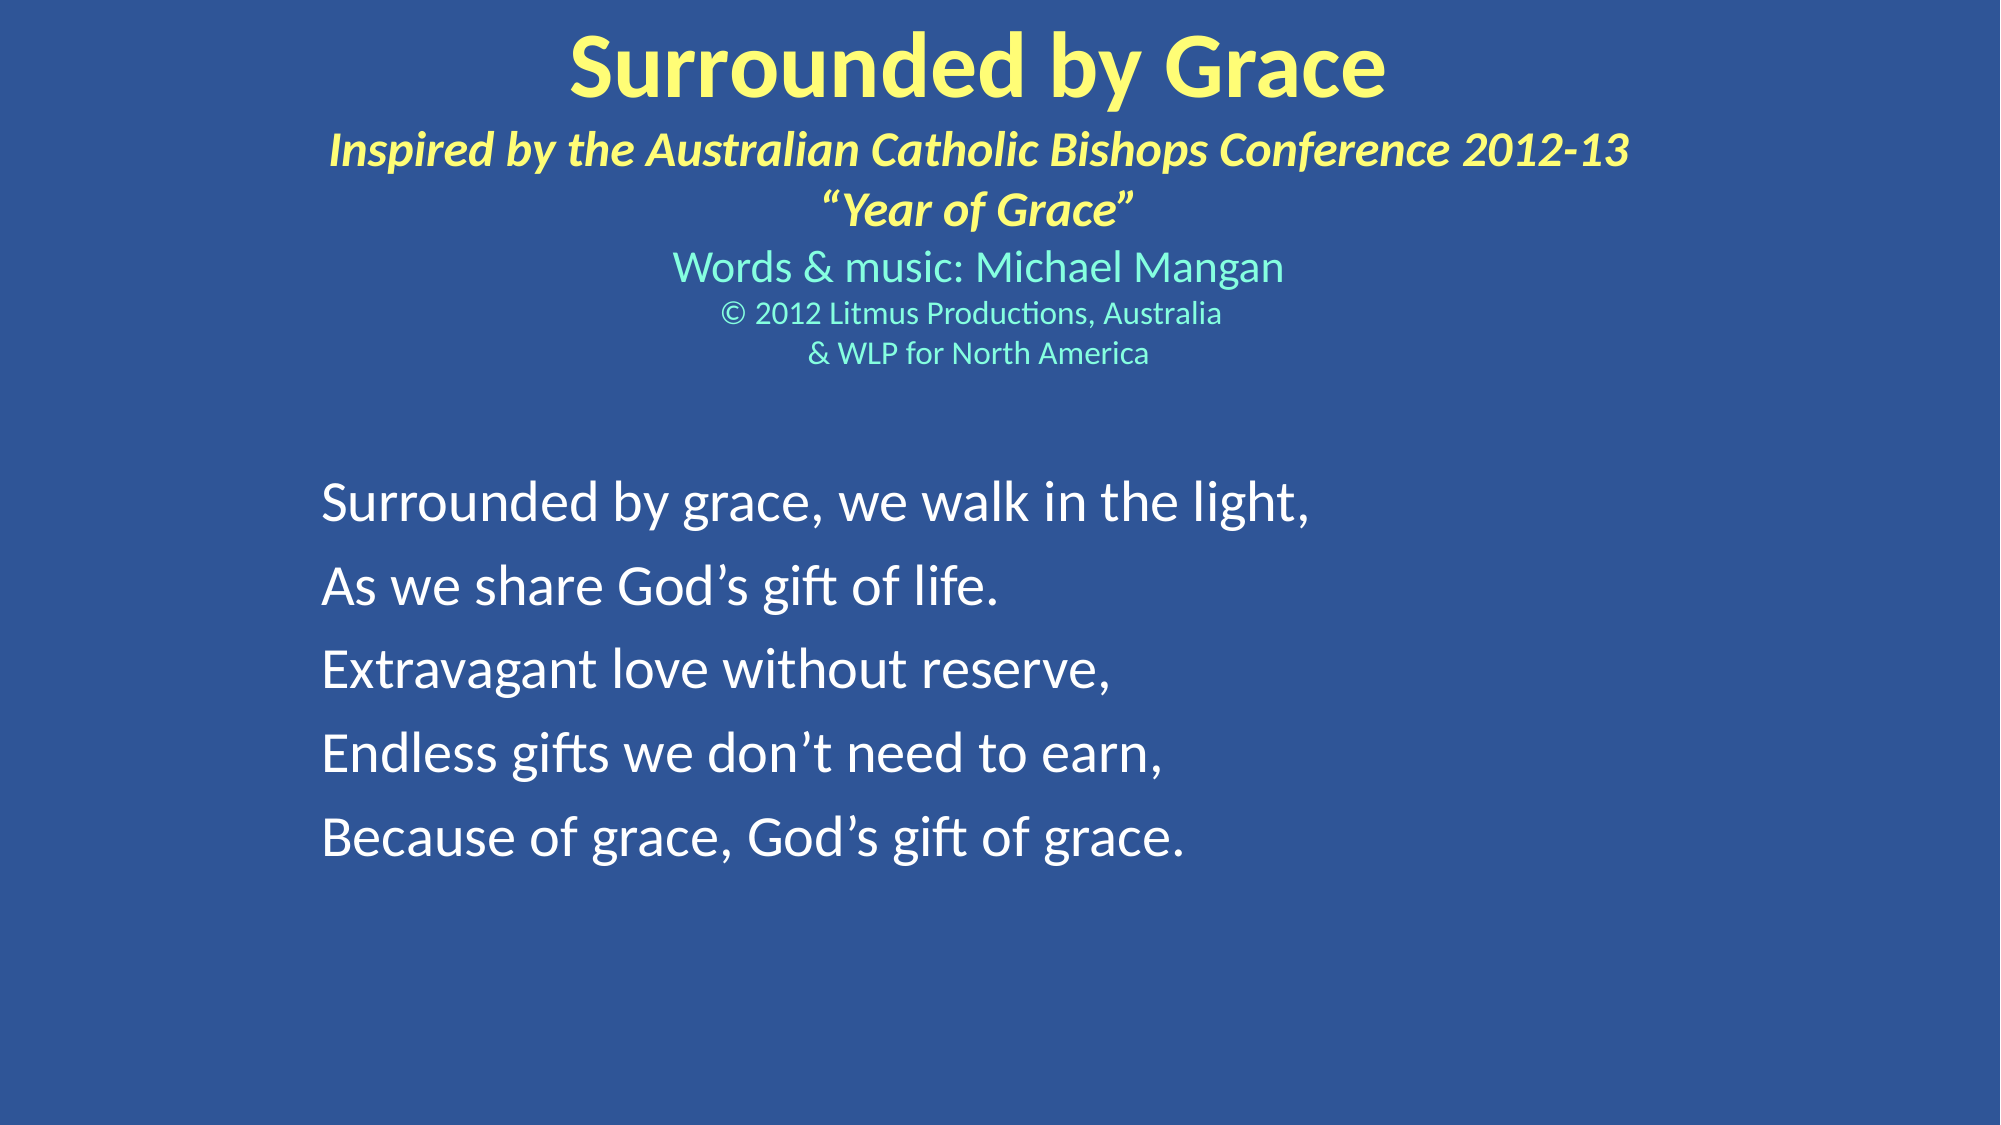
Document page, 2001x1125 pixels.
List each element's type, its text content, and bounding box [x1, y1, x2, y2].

list Surrounded by grace, we walk in the light, As we share God’s gift of life. Extravagant love without reserve, Endless gifts we don’t need to earn, Because of grace, God’s gift of grace. [306, 463, 1694, 890]
text_box Surrounded by Grace Inspired by the Australian Catholic Bishops Conference 2012-13 “Year of Grace” Words & music: Michael Mangan © 2012 Litmus Productions, Australia & WLP for North America [291, 8, 1667, 367]
